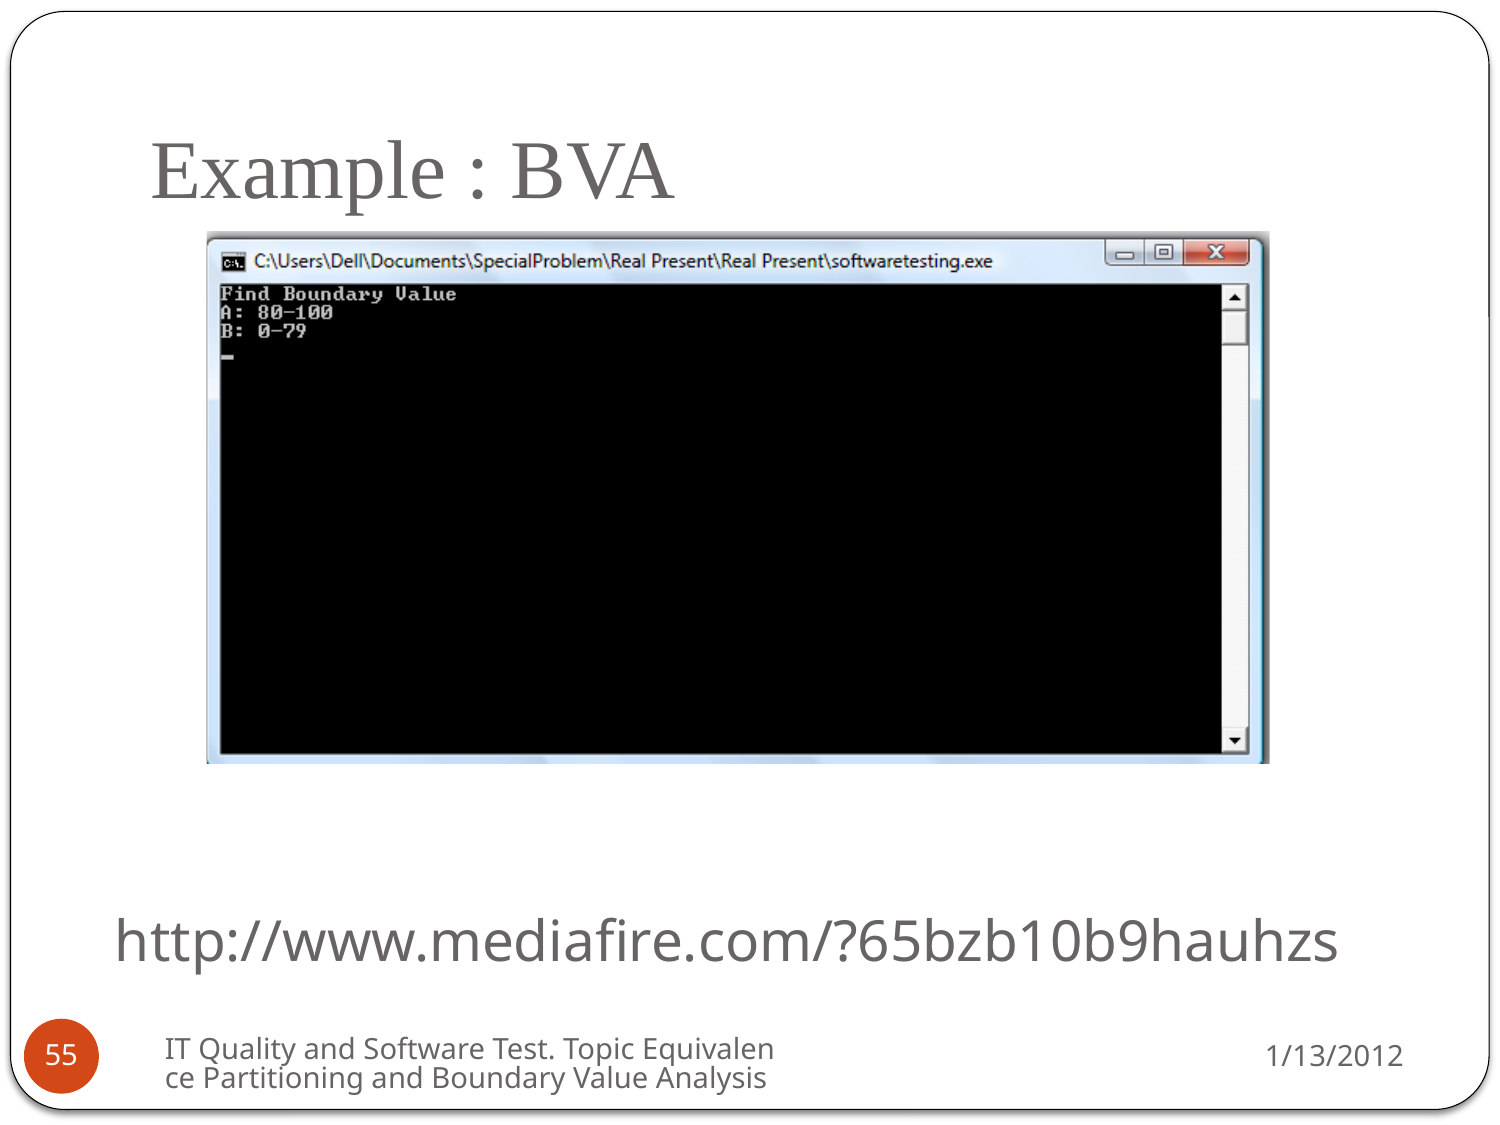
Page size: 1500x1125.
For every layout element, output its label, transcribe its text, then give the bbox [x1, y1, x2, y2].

picture [206, 231, 1270, 764]
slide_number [1012, 1015, 1419, 1094]
text_box Example : BVA [135, 42, 1411, 231]
slide_number 55 [23, 1018, 99, 1094]
title http://www.mediafire.com/?65bzb10b9hauhzs [100, 834, 1376, 988]
footer IT Quality and Software Test. Topic Equivalence Partitioning and Boundary Value Analysis [150, 1012, 800, 1088]
